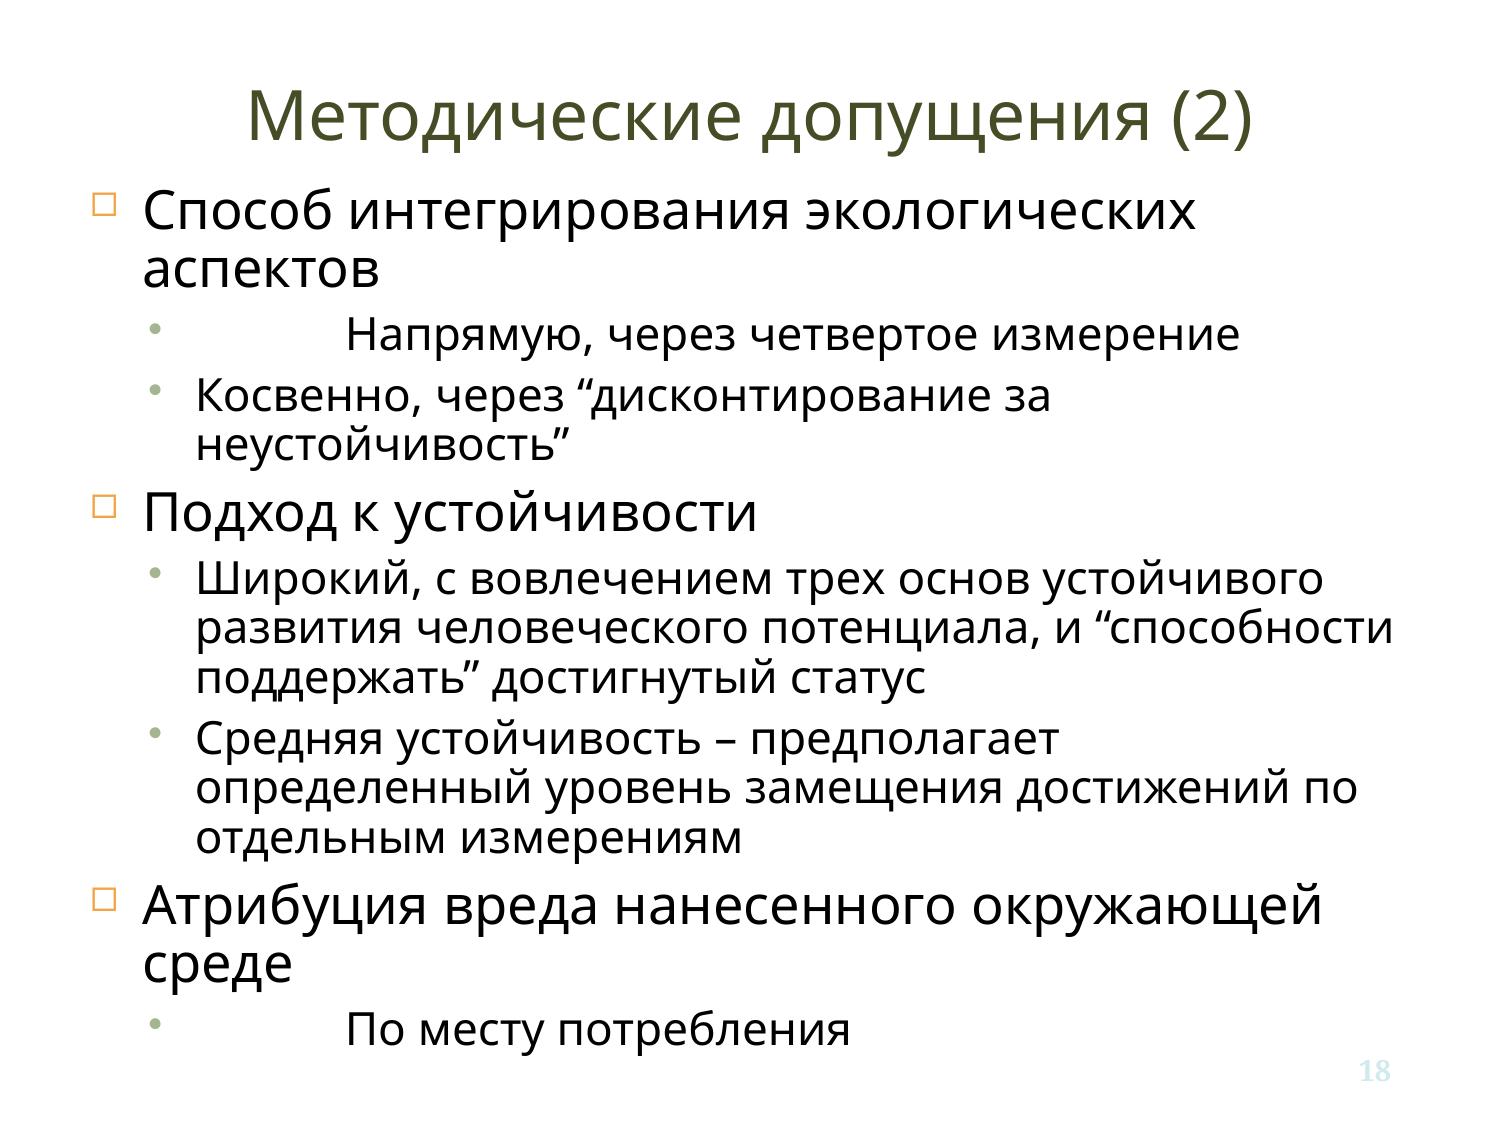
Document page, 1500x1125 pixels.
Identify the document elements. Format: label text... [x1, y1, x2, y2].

list Способ интегрирования экологических аспектов Напрямую, через четвертое измерение Косвенно, через “дисконтирование за неустойчивость” Подход к устойчивости Широкий, с вовлечением трех основ устойчивого развития человеческого потенциала, и “способности поддержать” достигнутый статус Средняя устойчивость – предполагает определенный уровень замещения достижений по отдельным измерениям Атрибуция вреда нанесенного окружающей среде По месту потребления [75, 174, 1425, 1006]
slide_number 18 [1325, 1042, 1425, 1103]
title Методические допущения (2) [75, 62, 1425, 155]
